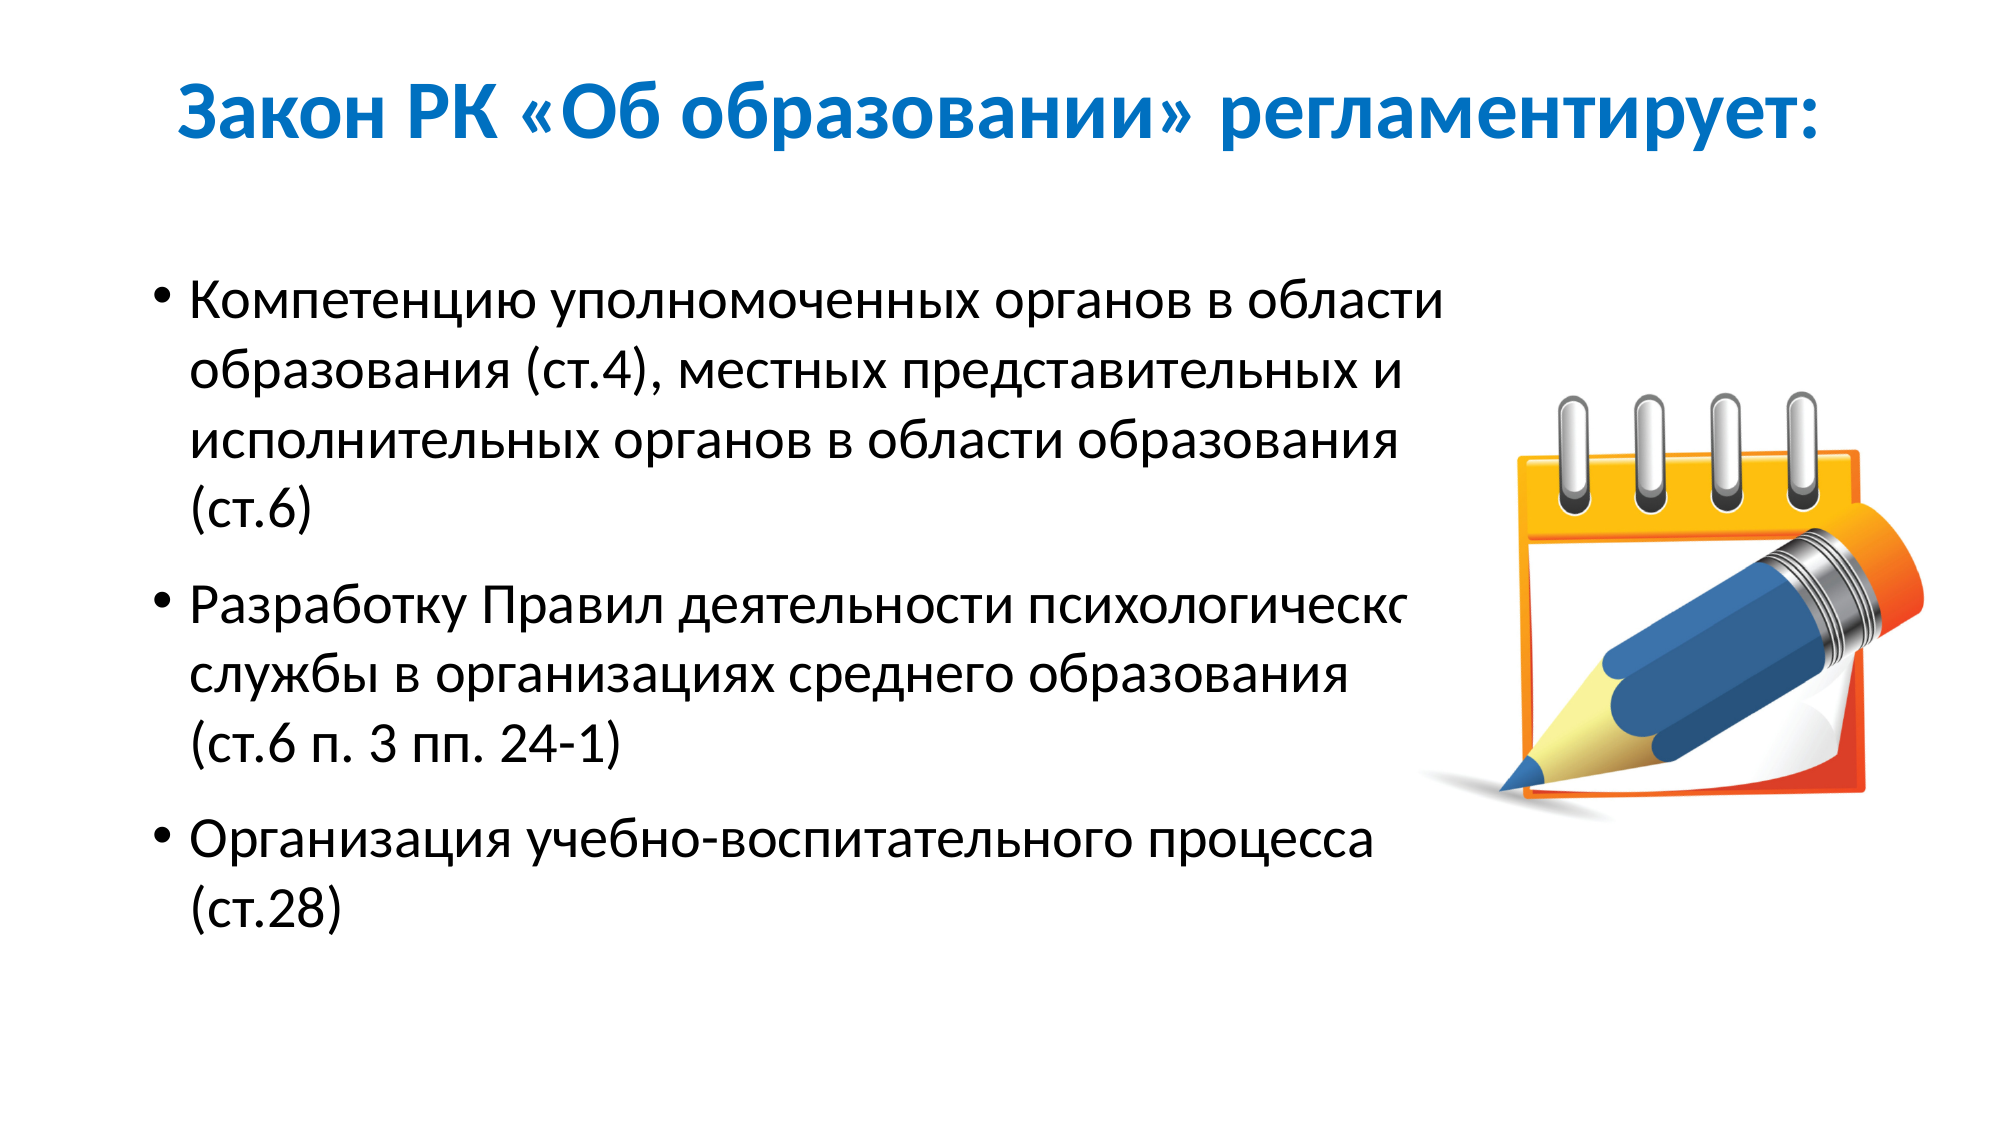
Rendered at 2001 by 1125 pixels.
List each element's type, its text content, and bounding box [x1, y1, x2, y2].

picture [1361, 284, 2000, 912]
title Закон РК «Об образовании» регламентирует: [137, 43, 1863, 180]
list Компетенцию уполномоченных органов в области образования (ст.4), местных представительных и исполнительных органов в области образования (ст.6) Разработку Правил деятельности психологической службы в организациях среднего образования (ст.6 п. 3 пп. 24-1) Организация учебно-воспитательного процесса (ст.28) [137, 252, 1477, 966]
